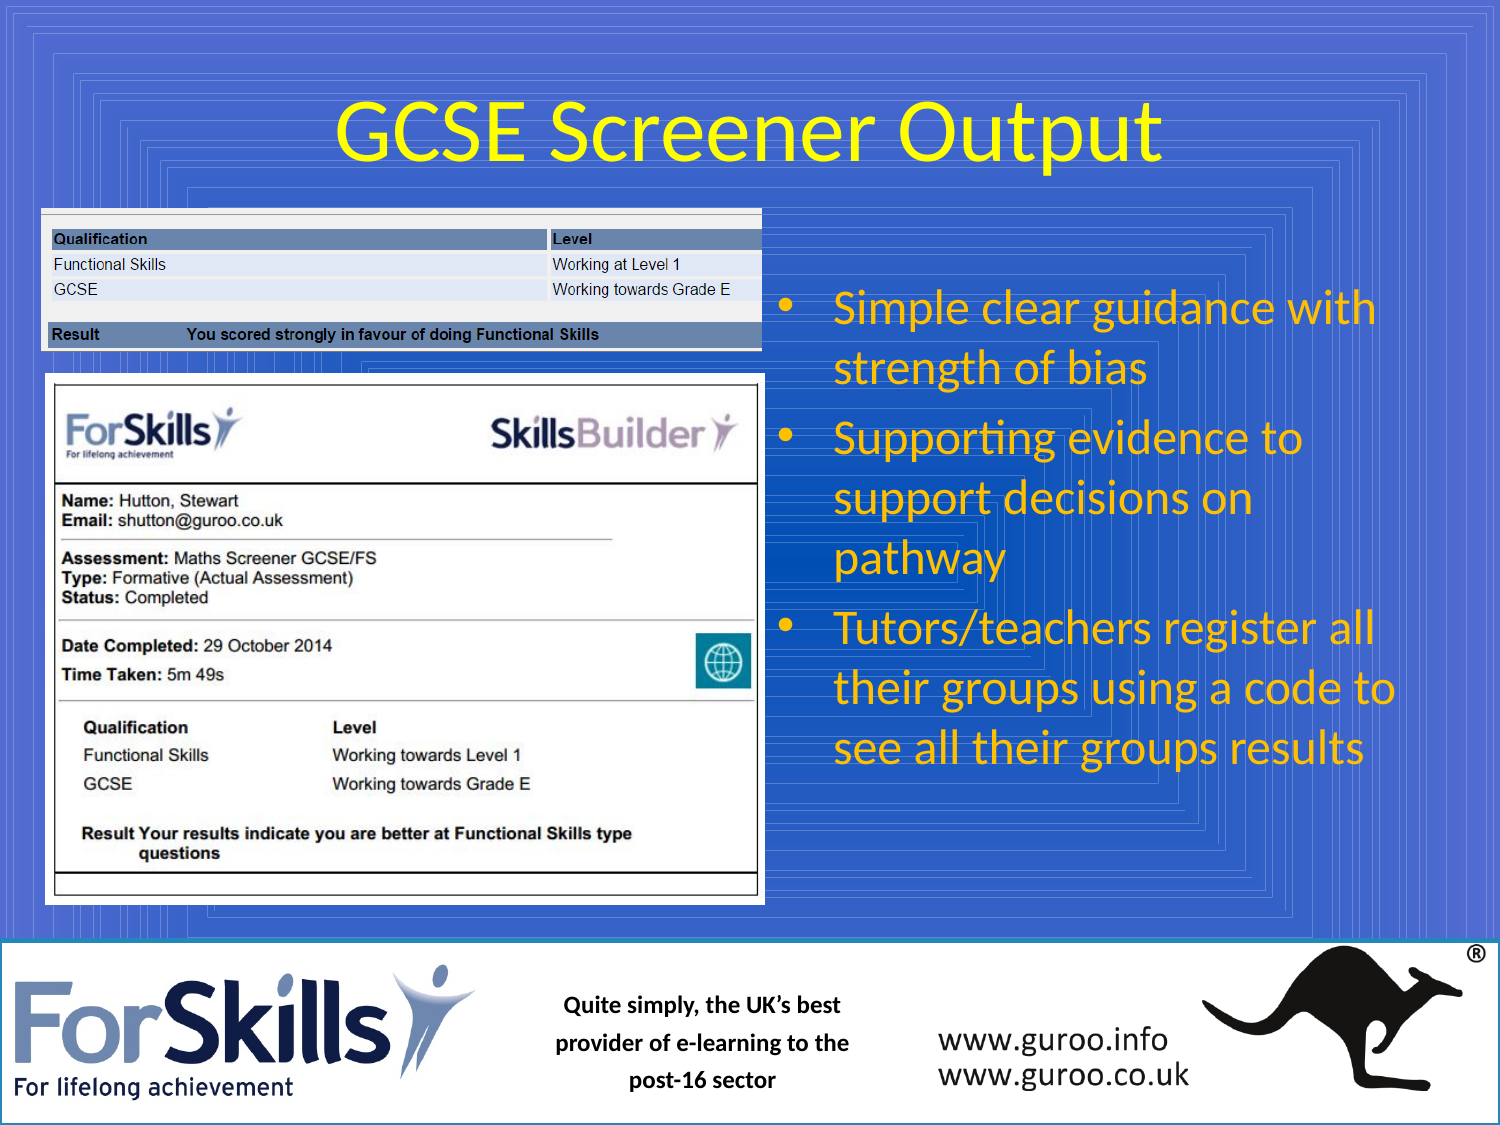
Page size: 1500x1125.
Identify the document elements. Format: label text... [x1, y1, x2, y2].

title GCSE Screener Output [75, 30, 1425, 219]
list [45, 373, 765, 906]
picture [10, 959, 479, 1103]
list Simple clear guidance with strength of bias Supporting evidence to support decisions on pathway Tutors/teachers register all their groups using a code to see all their groups results [761, 267, 1414, 846]
picture [938, 943, 1486, 1091]
picture [41, 207, 763, 352]
